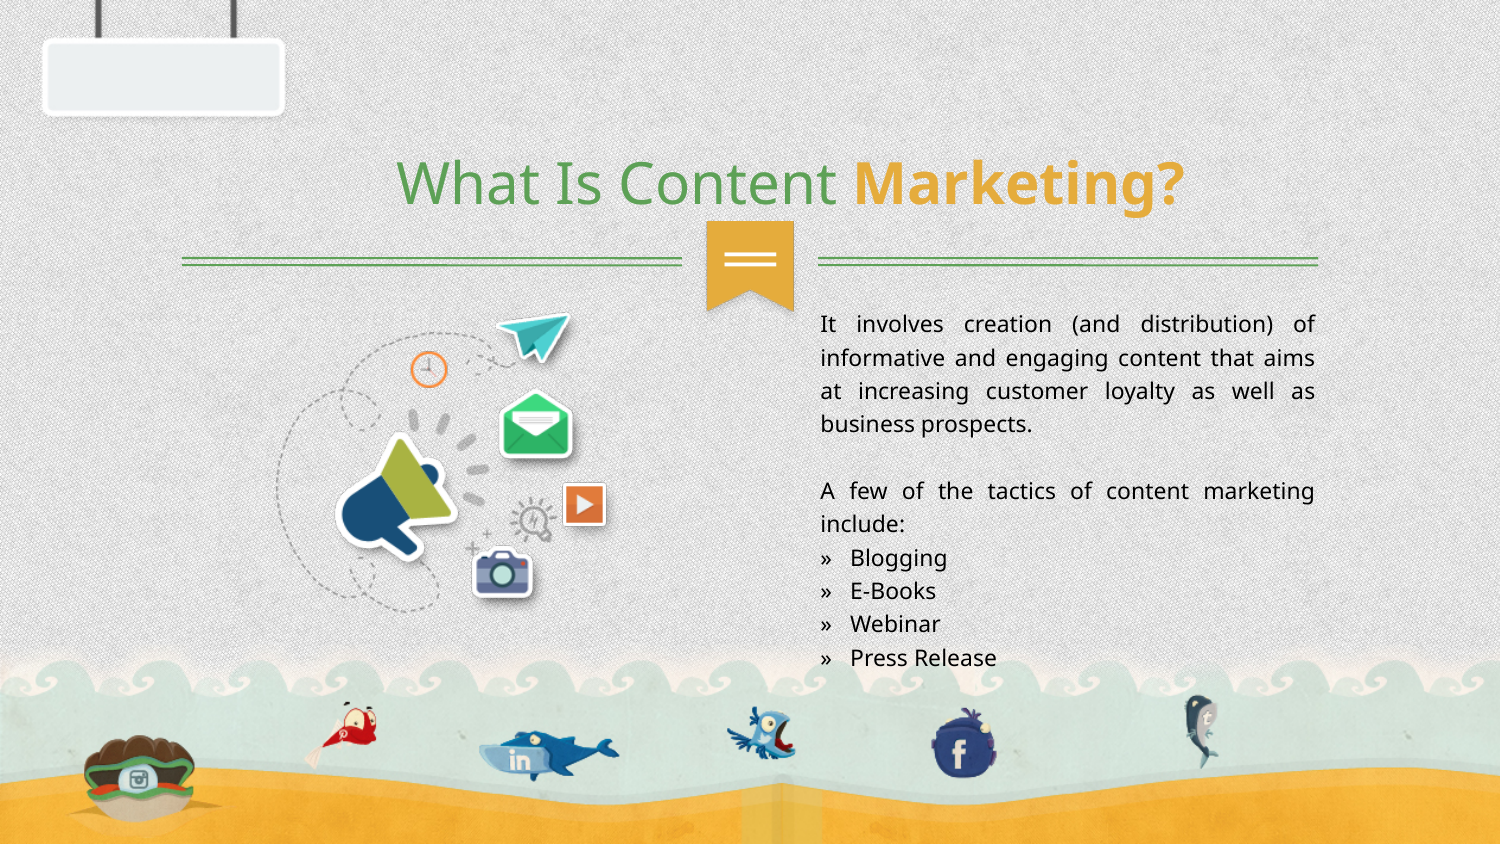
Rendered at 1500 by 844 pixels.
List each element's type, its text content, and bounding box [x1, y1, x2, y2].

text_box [181, 221, 1319, 323]
text_box It involves creation (and distribution) of informative and engaging content that aims at increasing customer loyalty as well as business prospects. A few of the tactics of content marketing include: » Blogging » E-Books » Webinar » Press Release [805, 296, 1331, 678]
text_box What Is Content Marketing? [381, 138, 1325, 224]
picture [0, 0, 1500, 844]
